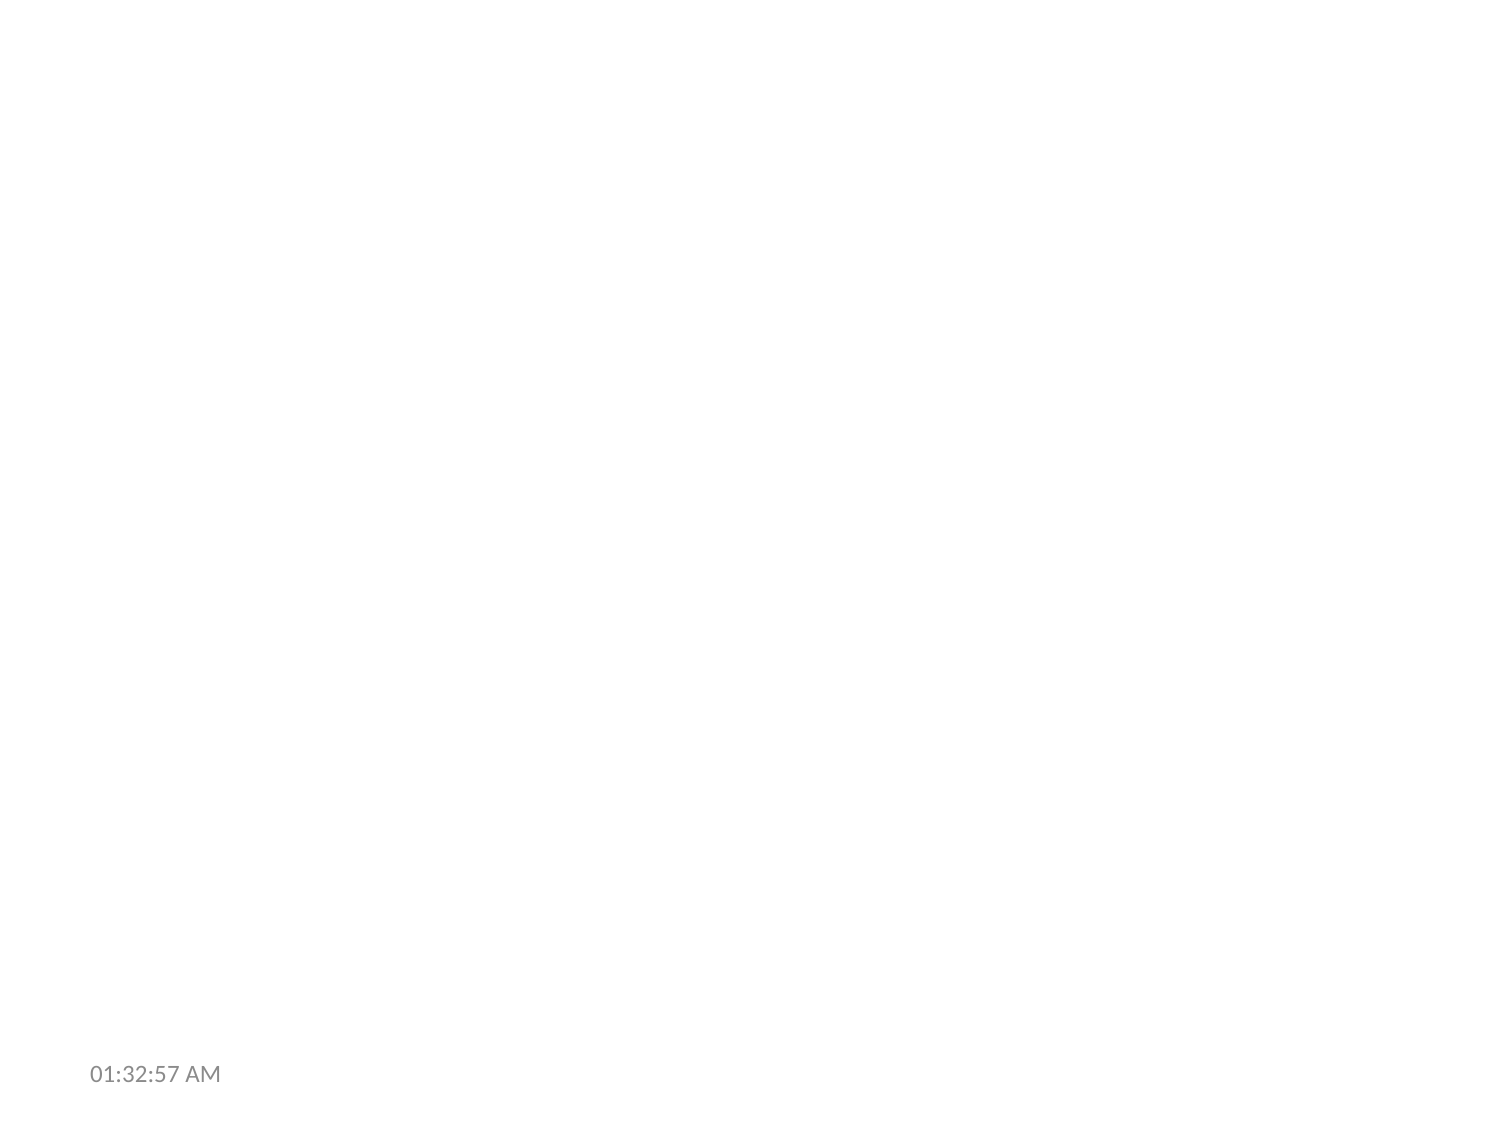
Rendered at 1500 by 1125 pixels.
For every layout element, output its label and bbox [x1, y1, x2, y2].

slide_number [75, 1042, 425, 1103]
